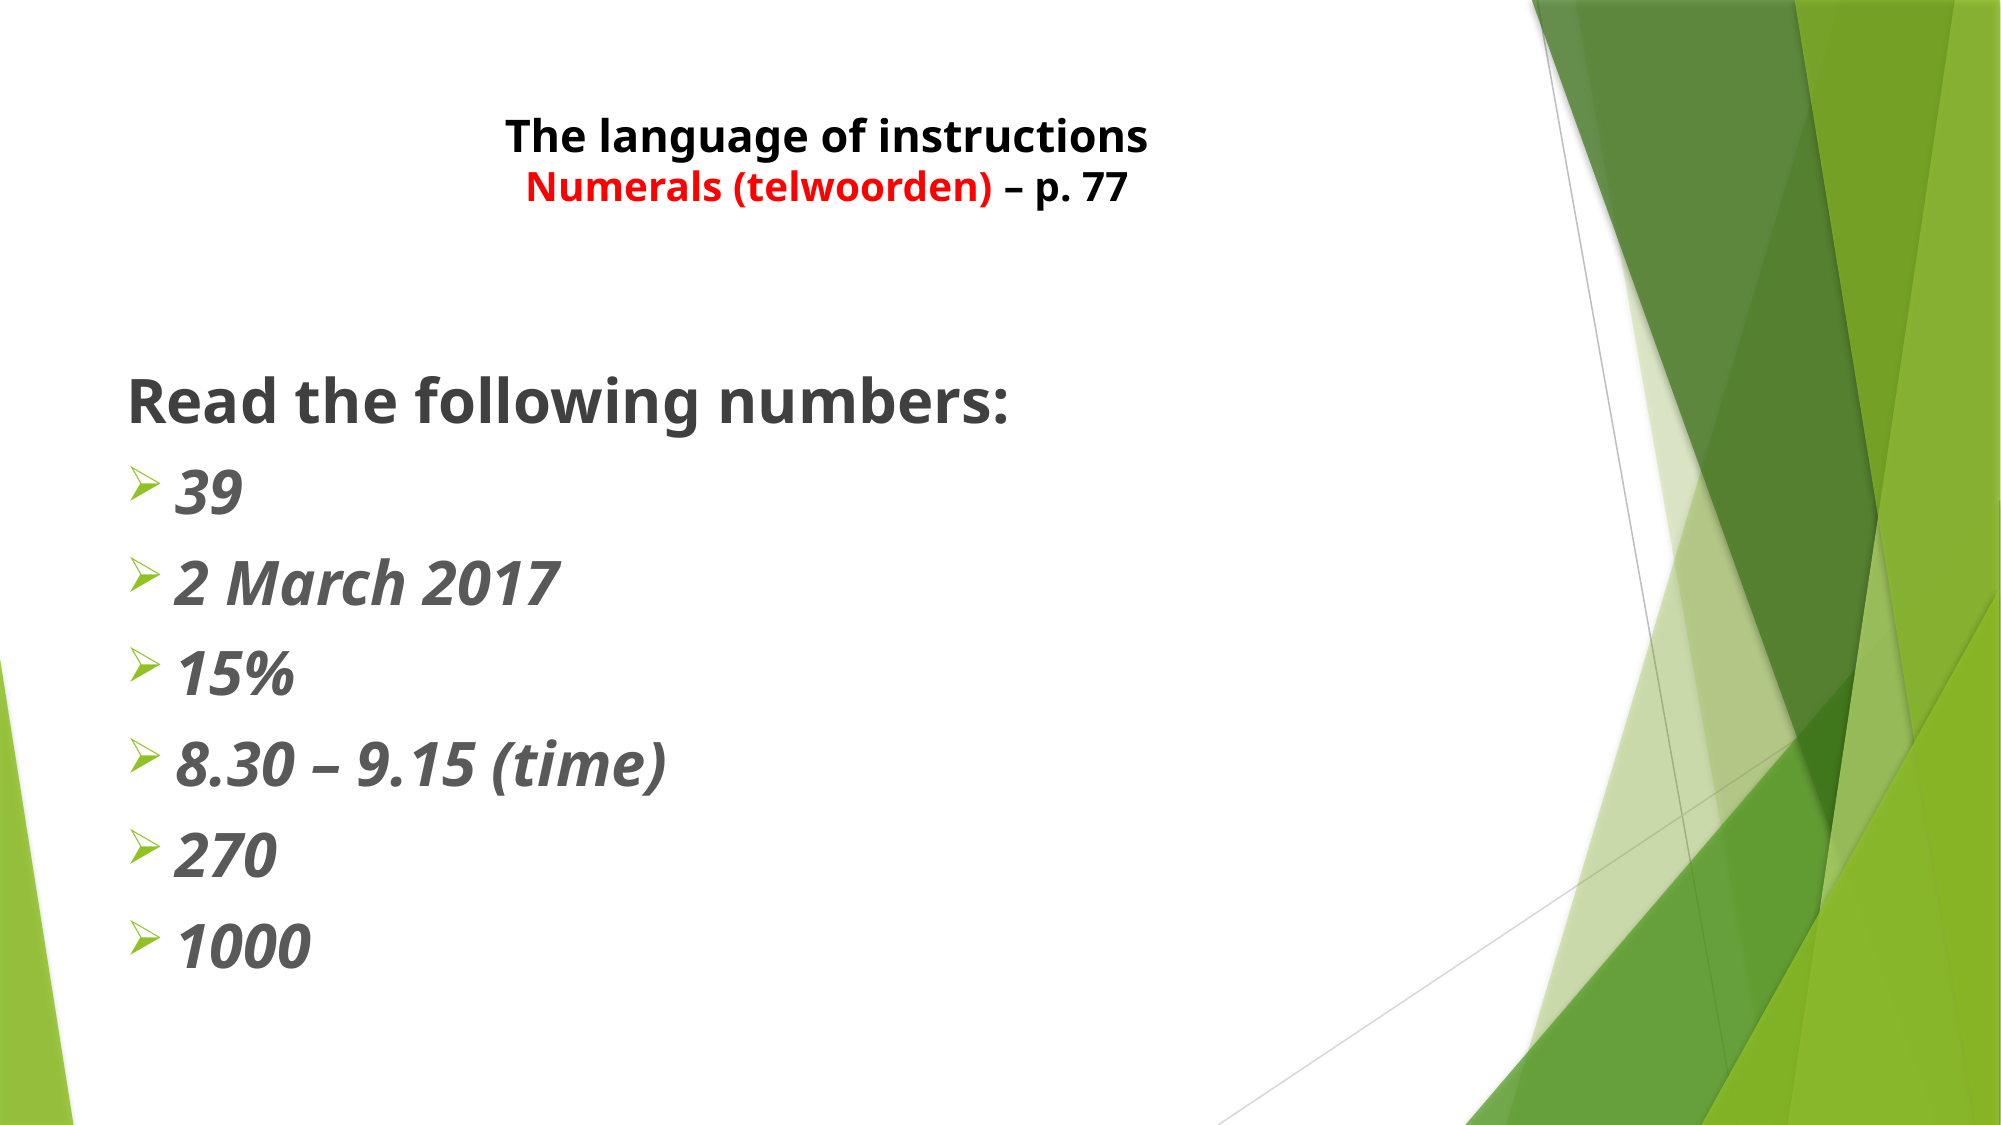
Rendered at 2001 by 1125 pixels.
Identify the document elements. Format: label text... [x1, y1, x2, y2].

title The language of instructions Numerals (telwoorden) – p. 77 [132, 99, 1522, 274]
list Read the following numbers: 39 2 March 2017 15% 8.30 – 9.15 (time) 270 1000 [111, 354, 1522, 992]
